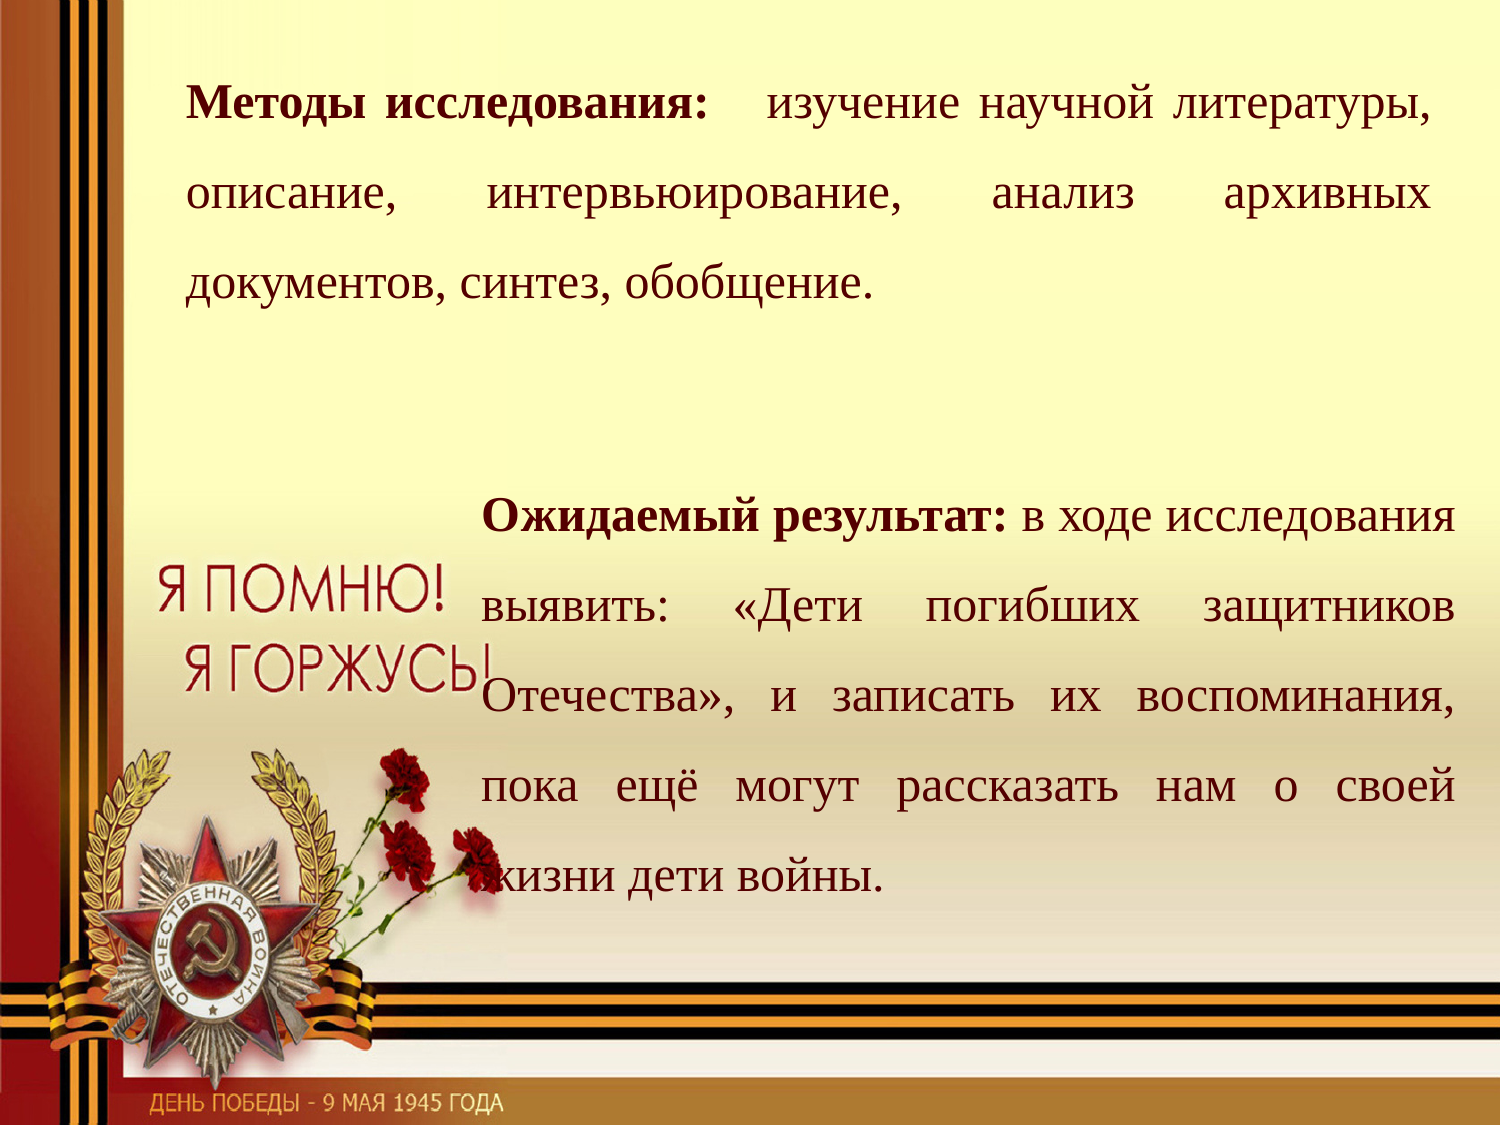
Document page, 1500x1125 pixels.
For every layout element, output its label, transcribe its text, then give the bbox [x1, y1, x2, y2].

picture [0, 0, 1500, 1125]
text_box Методы исследования: изучение научной литературы, описание, интервьюирование, анализ архивных документов, синтез, обобщение. [171, 30, 1447, 316]
text_box Ожидаемый результат: в ходе исследования выявить: «Дети погибших защитников Отечества», и записать их воспоминания, пока ещё могут рассказать нам о своей жизни дети войны. [466, 444, 1471, 910]
